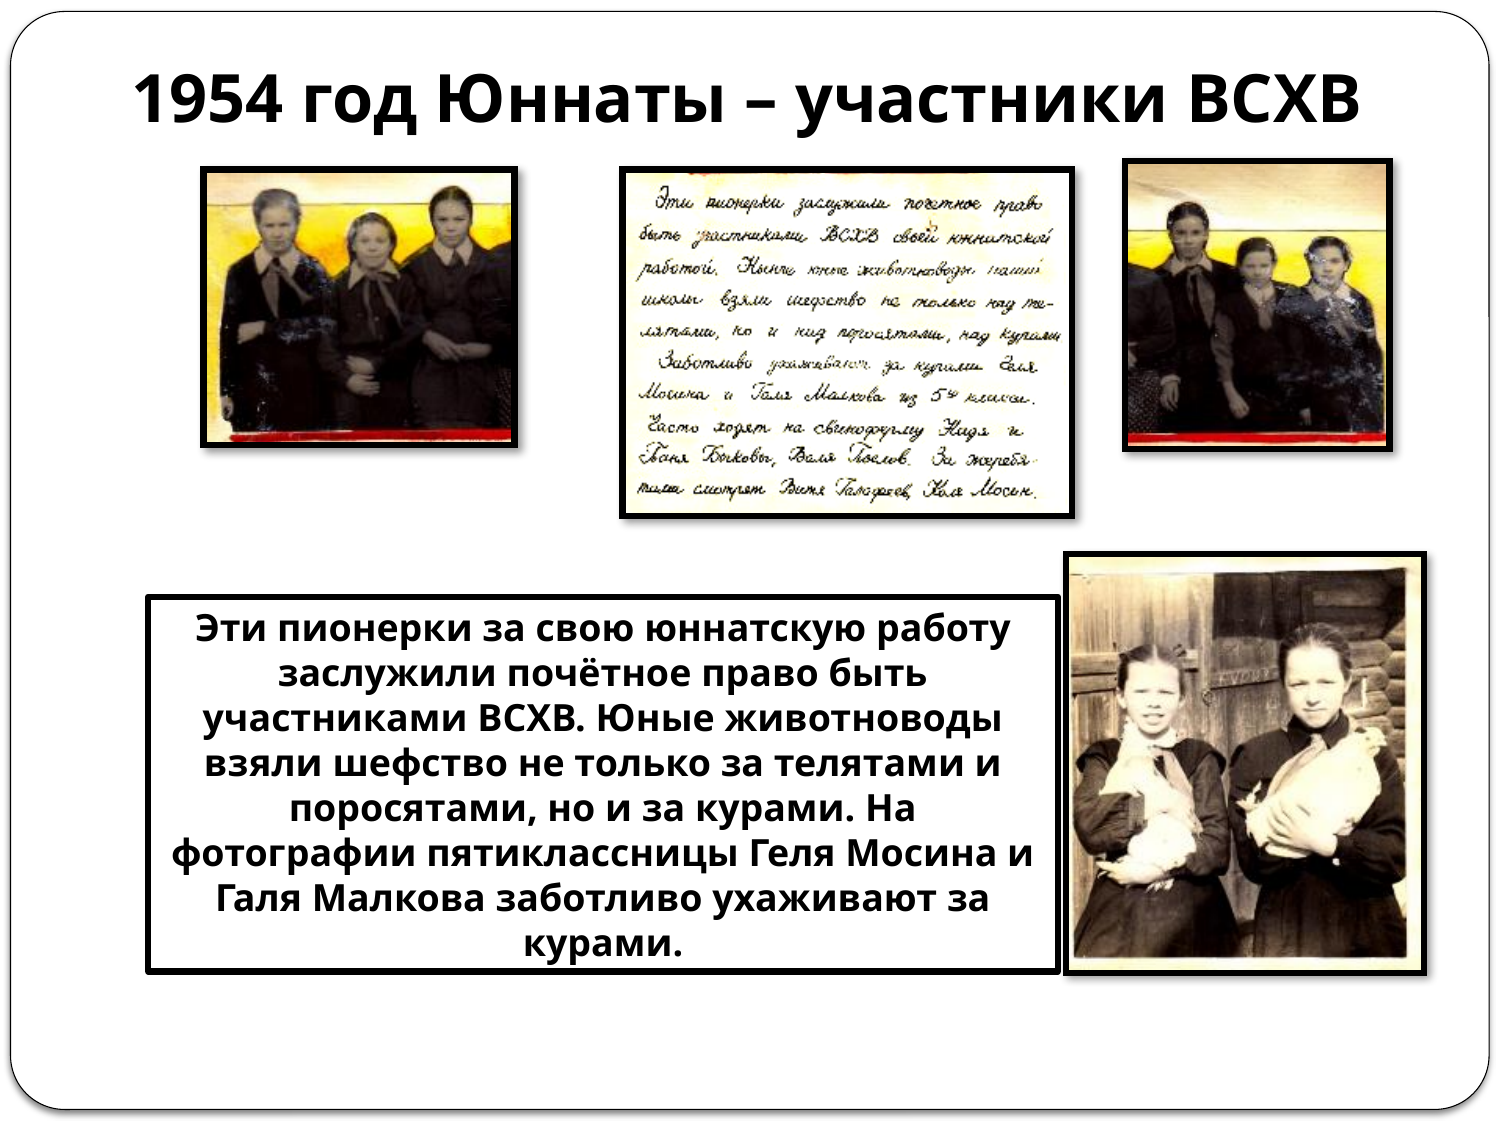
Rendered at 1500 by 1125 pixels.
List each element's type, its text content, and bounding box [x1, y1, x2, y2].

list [1127, 163, 1387, 447]
text_box Эти пионерки за свою юннатскую работу заслужили почётное право быть участниками ВСХВ. Юные животноводы взяли шефство не только за телятами и поросятами, но и за курами. На фотографии пятиклассницы Геля Мосина и Галя Малкова заботливо ухаживают за курами. [148, 596, 1058, 972]
title 1954 год Юннаты – участники ВСХВ [117, 46, 1393, 151]
picture [206, 172, 512, 443]
picture [1068, 557, 1422, 971]
picture [625, 172, 1070, 513]
